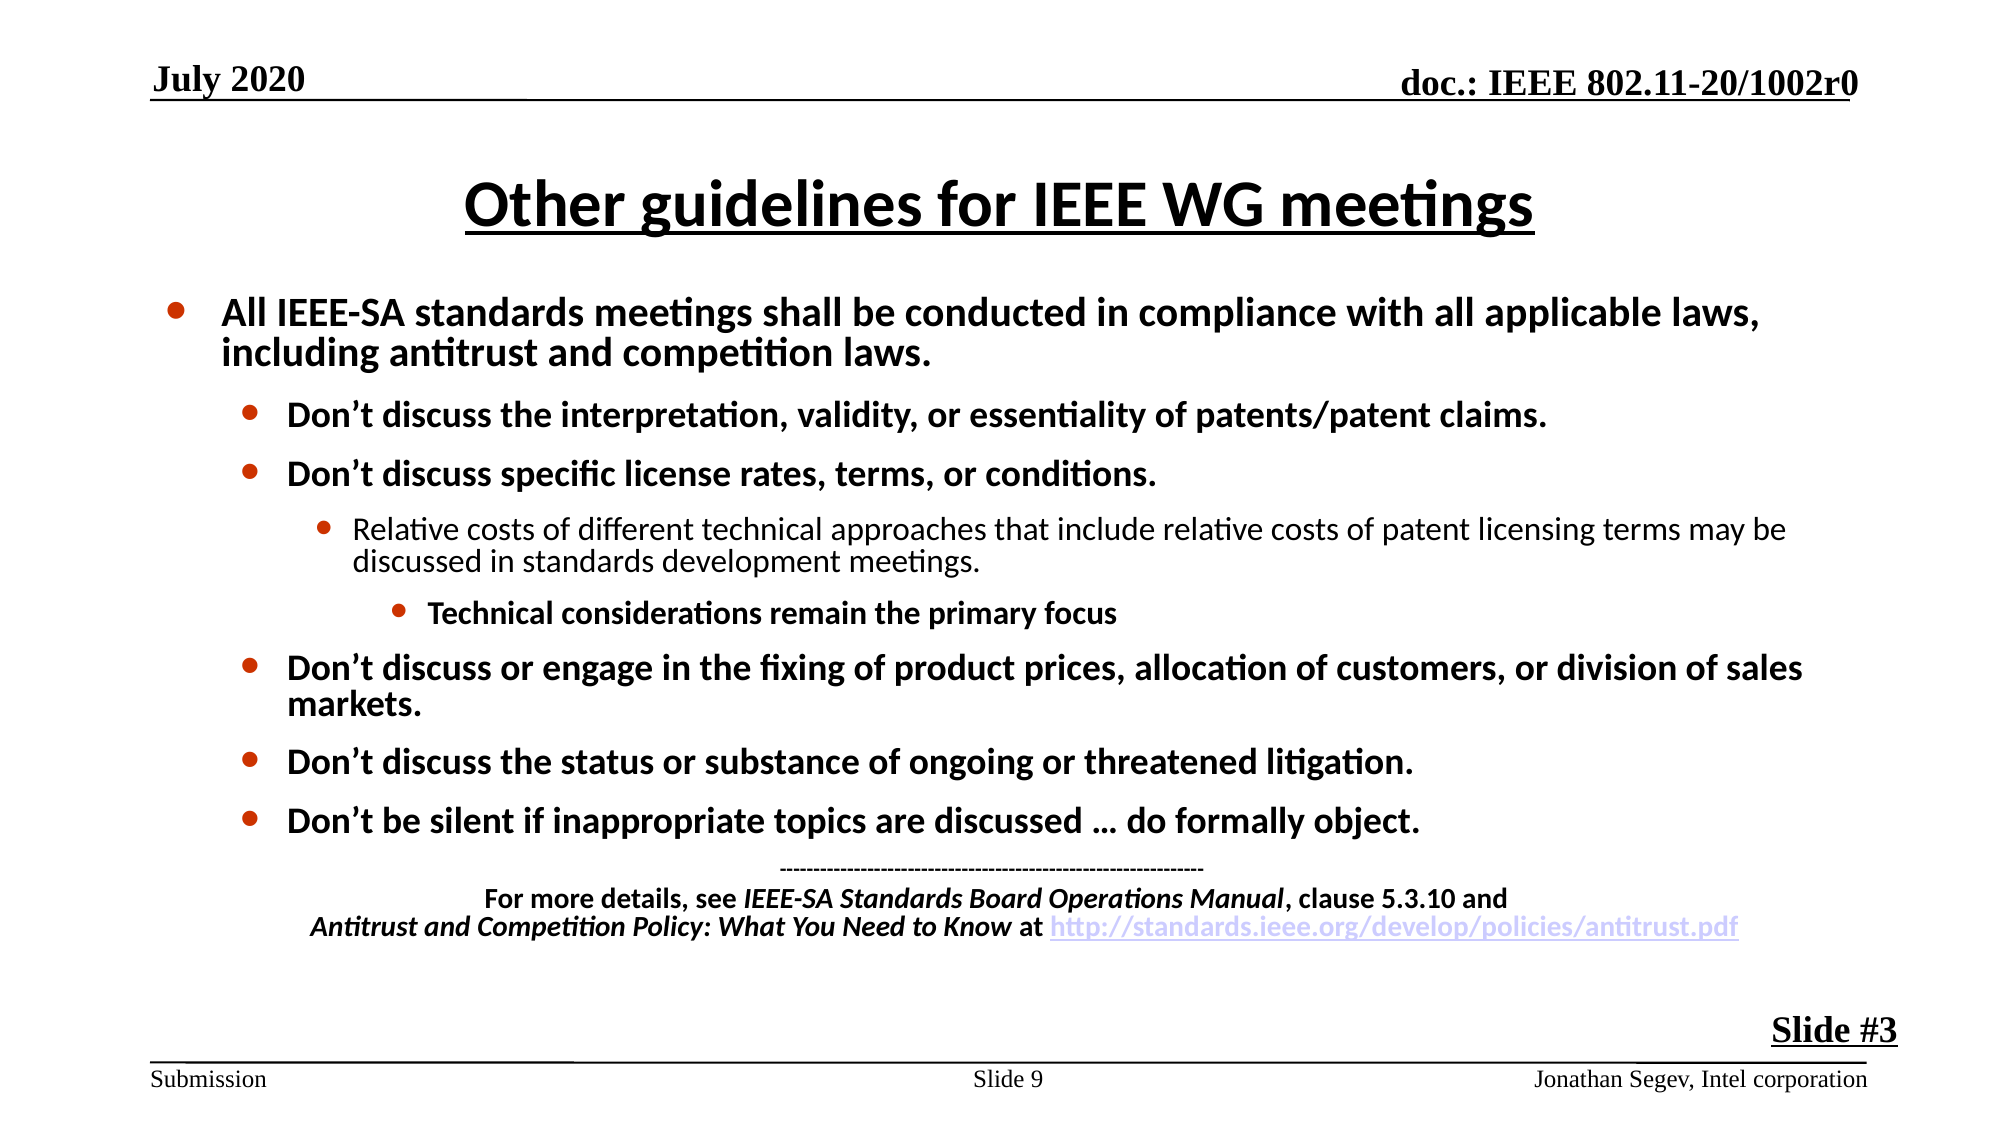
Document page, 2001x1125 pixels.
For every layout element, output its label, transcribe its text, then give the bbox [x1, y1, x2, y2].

text_box Slide #3 [1756, 997, 1913, 1058]
list All IEEE-SA standards meetings shall be conducted in compliance with all applicable laws, including antitrust and competition laws. Don’t discuss the interpretation, validity, or essentiality of patents/patent claims. Don’t discuss specific license rates, terms, or conditions. Relative costs of different technical approaches that include relative costs of patent licensing terms may be discussed in standards development meetings. Technical considerations remain the primary focus Don’t discuss or engage in the fixing of product prices, allocation of customers, or division of sales markets. Don’t discuss the status or substance of ongoing or threatened litigation. Don’t be silent if inappropriate topics are discussed … do formally object. --------------------------------------------------------------- For more details, see IEEE-SA Standards Board Operations Manual, clause 5.3.10 and Antitrust and Competition Policy: What You Need to Know at http://standards.ieee.org/develop/policies/antitrust.pdf [149, 286, 1850, 1000]
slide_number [152, 54, 563, 100]
title Other guidelines for IEEE WG meetings [149, 112, 1850, 286]
slide_number Slide 9 [950, 1061, 1067, 1123]
footer Jonathan Segev, Intel corporation [1171, 1061, 1869, 1093]
